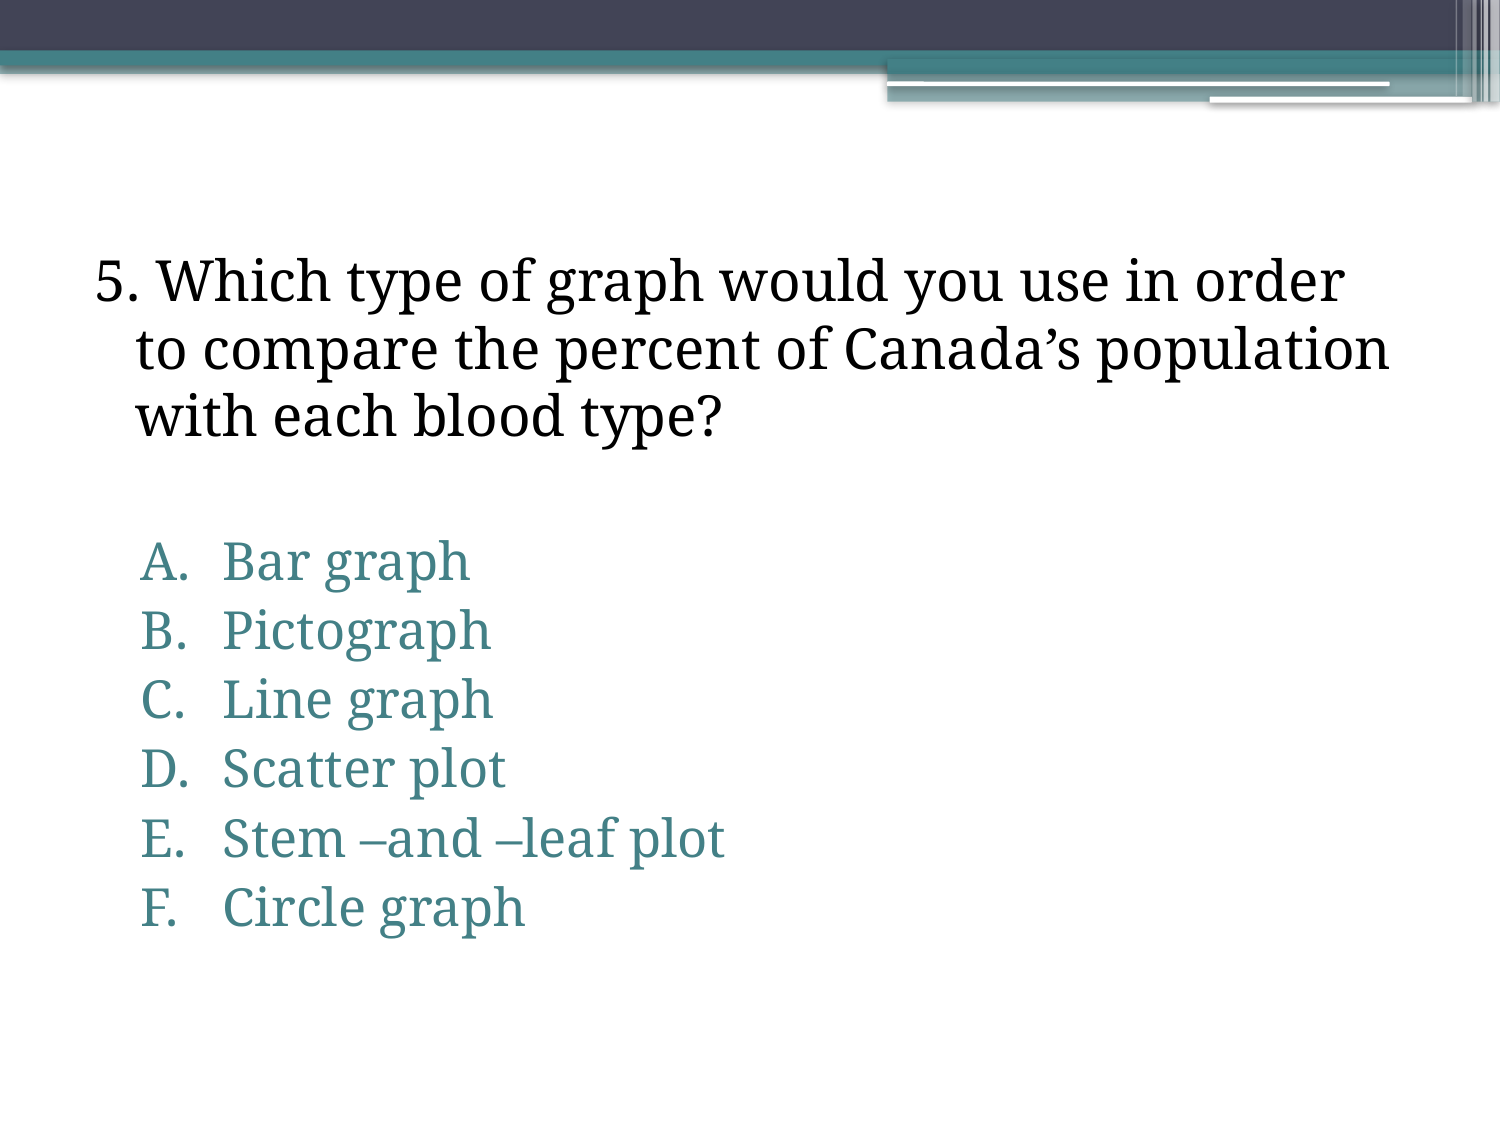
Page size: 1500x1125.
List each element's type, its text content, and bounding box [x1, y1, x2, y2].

list 5. Which type of graph would you use in order to compare the percent of Canada’s population with each blood type? Bar graph Pictograph Line graph Scatter plot Stem –and –leaf plot Circle graph [62, 237, 1413, 947]
